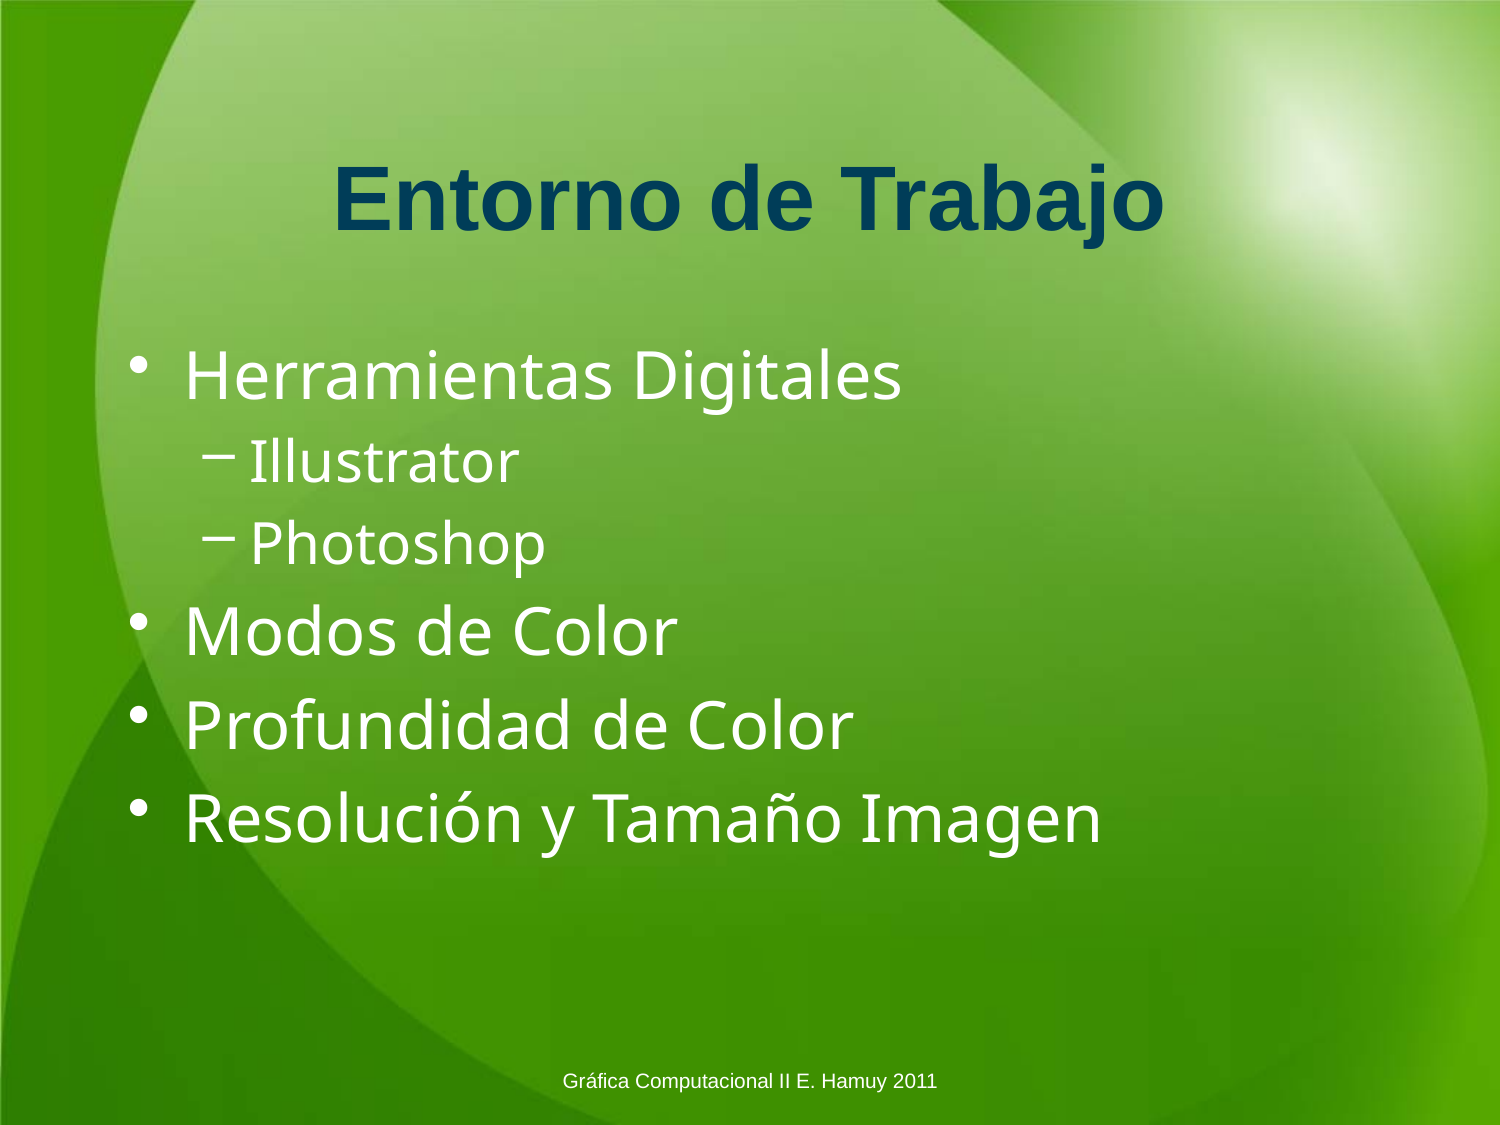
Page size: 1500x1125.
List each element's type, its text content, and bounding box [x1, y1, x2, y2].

title Entorno de Trabajo [112, 99, 1388, 288]
footer Gráfica Computacional II E. Hamuy 2011 [512, 1024, 988, 1101]
picture [0, 0, 1500, 1125]
list Herramientas Digitales Illustrator Photoshop Modos de Color Profundidad de Color Resolución y Tamaño Imagen [112, 324, 1388, 1001]
